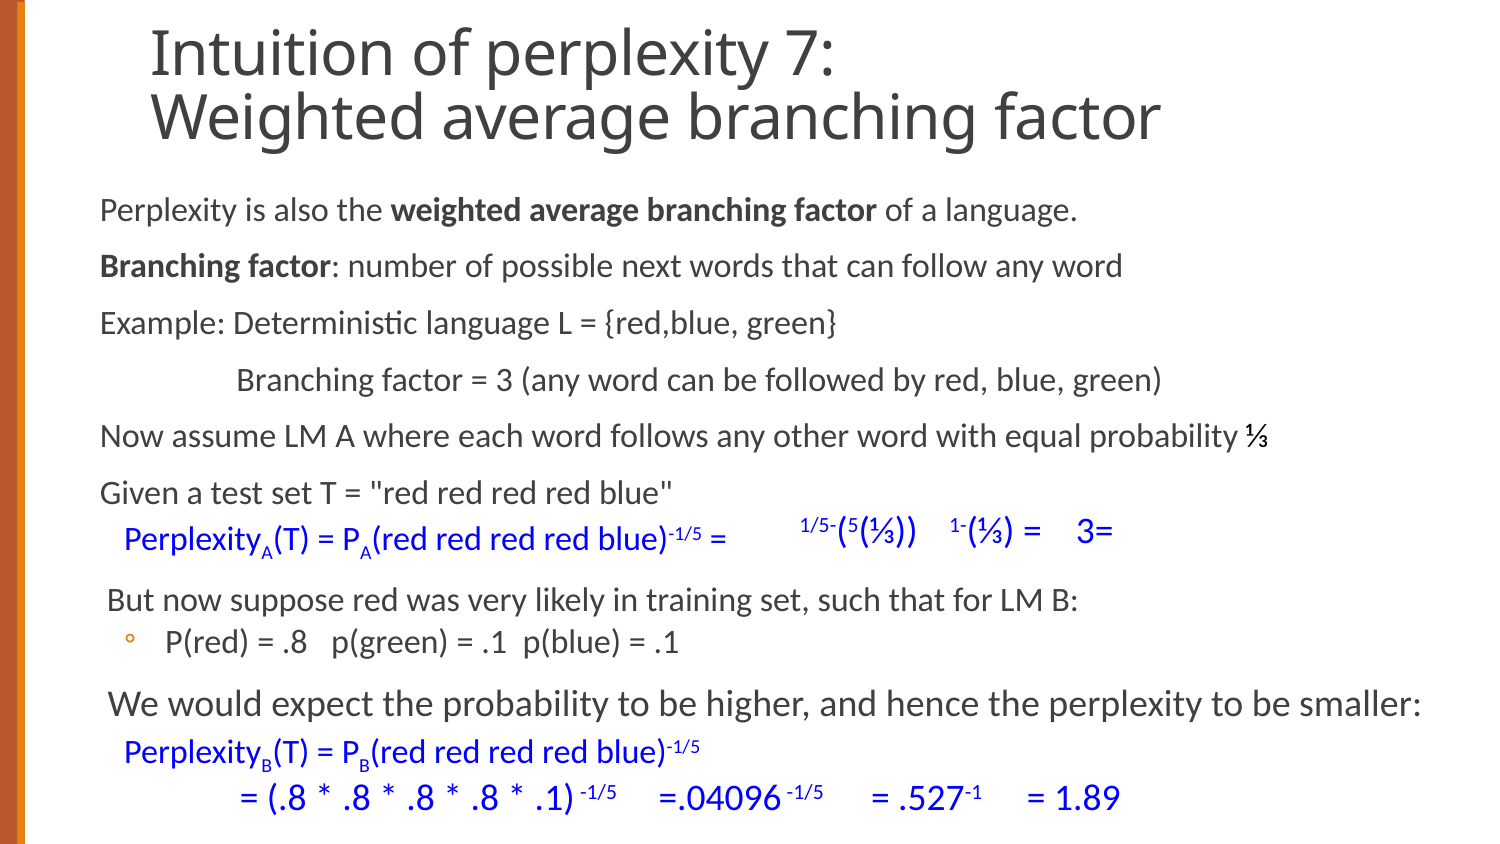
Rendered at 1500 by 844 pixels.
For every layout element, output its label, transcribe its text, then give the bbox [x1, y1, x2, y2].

text_box = (.8 * .8 * .8 * .8 * .1) -1/5 [224, 765, 643, 826]
text_box =.04096 -1/5 [643, 765, 856, 826]
text_box = (⅓)-1 [919, 498, 1015, 559]
text_box = .527-1 [856, 765, 1011, 826]
text_box =3 [1015, 498, 1204, 559]
text_box ((⅓)5)-1/5 [774, 498, 919, 559]
title Intuition of perplexity 7: Weighted average branching factor [135, 47, 1425, 160]
text_box = 1.89 [1012, 765, 1142, 826]
list Perplexity is also the weighted average branching factor of a language. Branching factor: number of possible next words that can follow any word Example: Deterministic language L = {red,blue, green} Branching factor = 3 (any word can be followed by red, blue, green) Now assume LM A where each word follows any other word with equal probability ⅓ Given a test set T = "red red red red blue" PerplexityA(T) = PA(red red red red blue)-1/5 = But now suppose red was very likely in training set, such that for LM B: P(red) = .8 p(green) = .1 p(blue) = .1 We would expect the probability to be higher, and hence the perplexity to be smaller: PerplexityB(T) = PB(red red red red blue)-1/5 [99, 184, 1500, 785]
